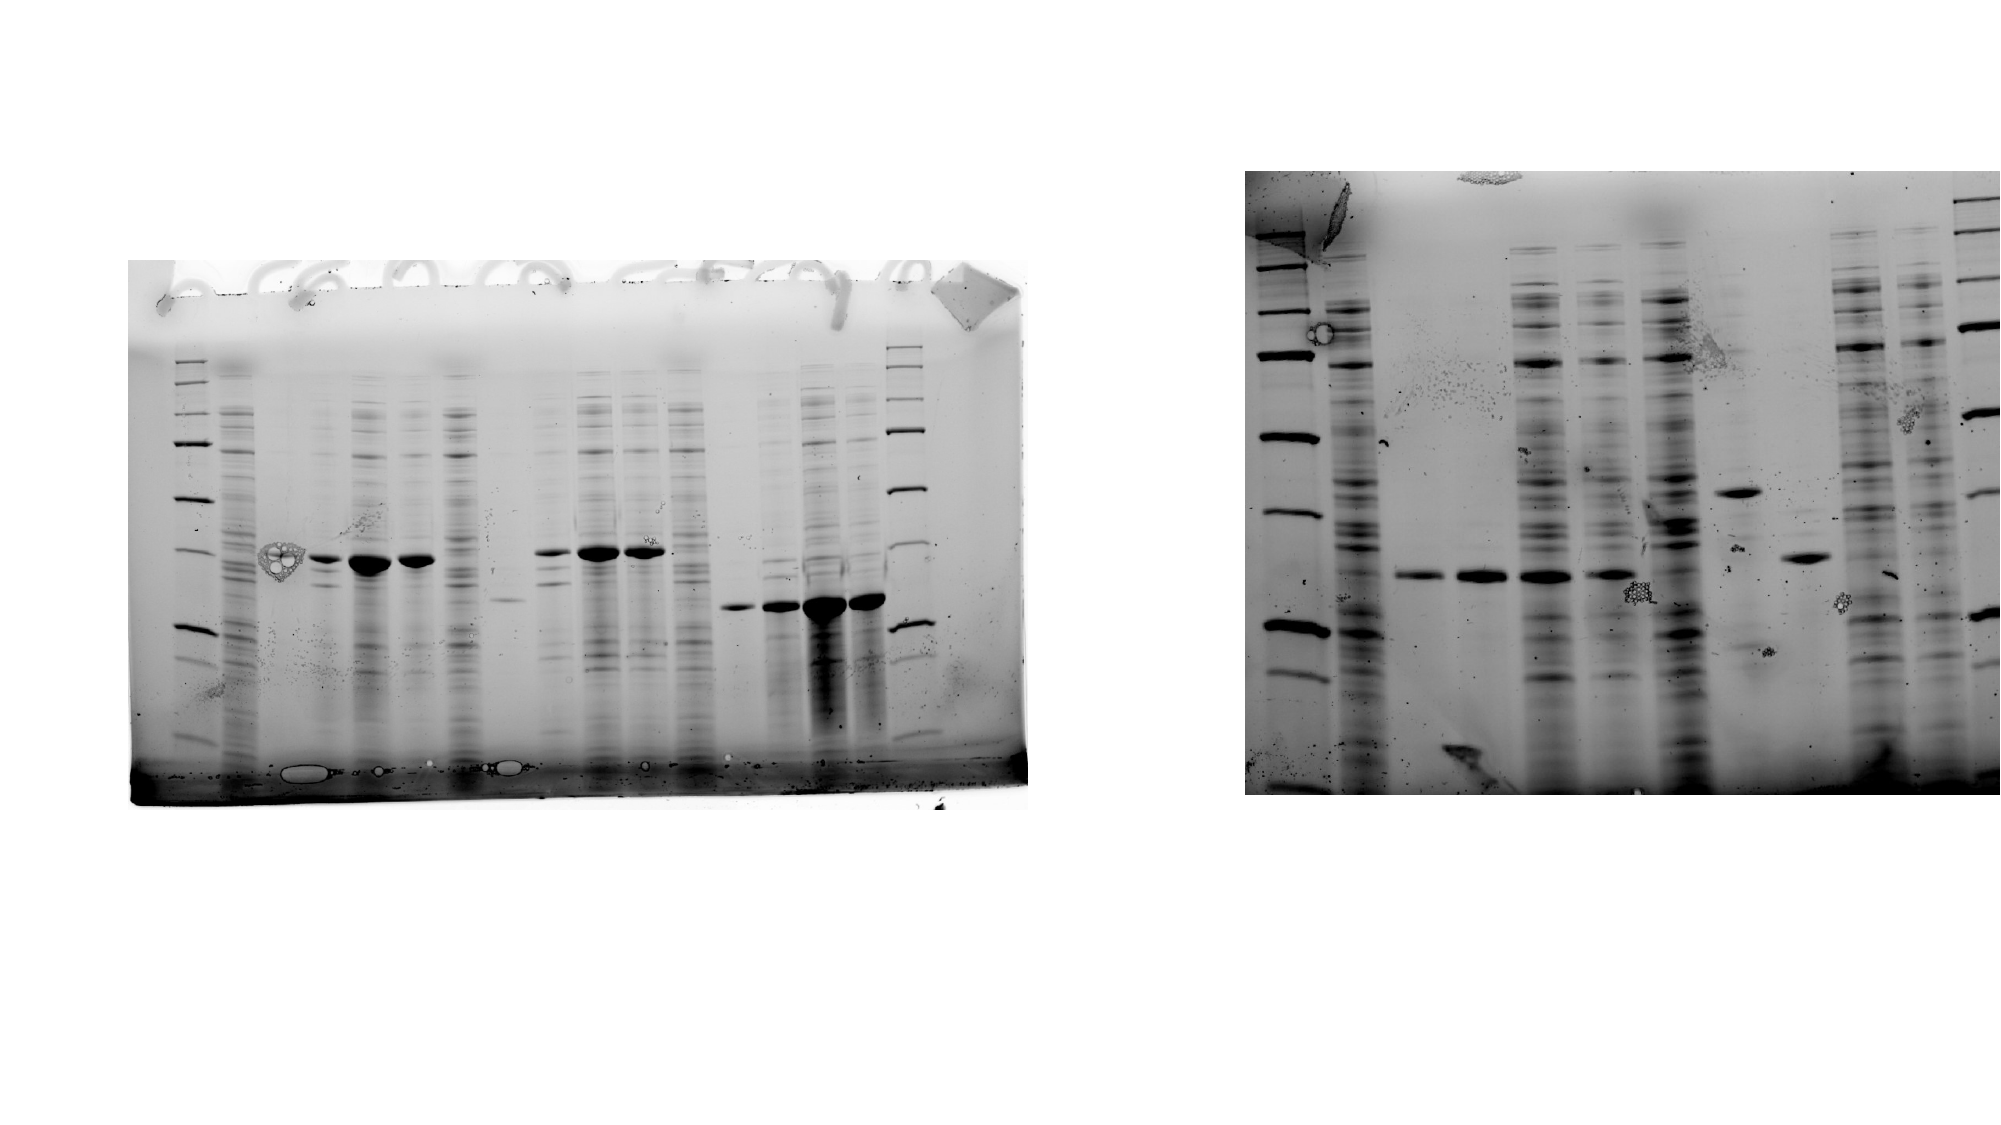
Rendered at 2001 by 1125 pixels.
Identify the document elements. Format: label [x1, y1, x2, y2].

picture [128, 260, 1028, 810]
picture [1245, 171, 2000, 795]
